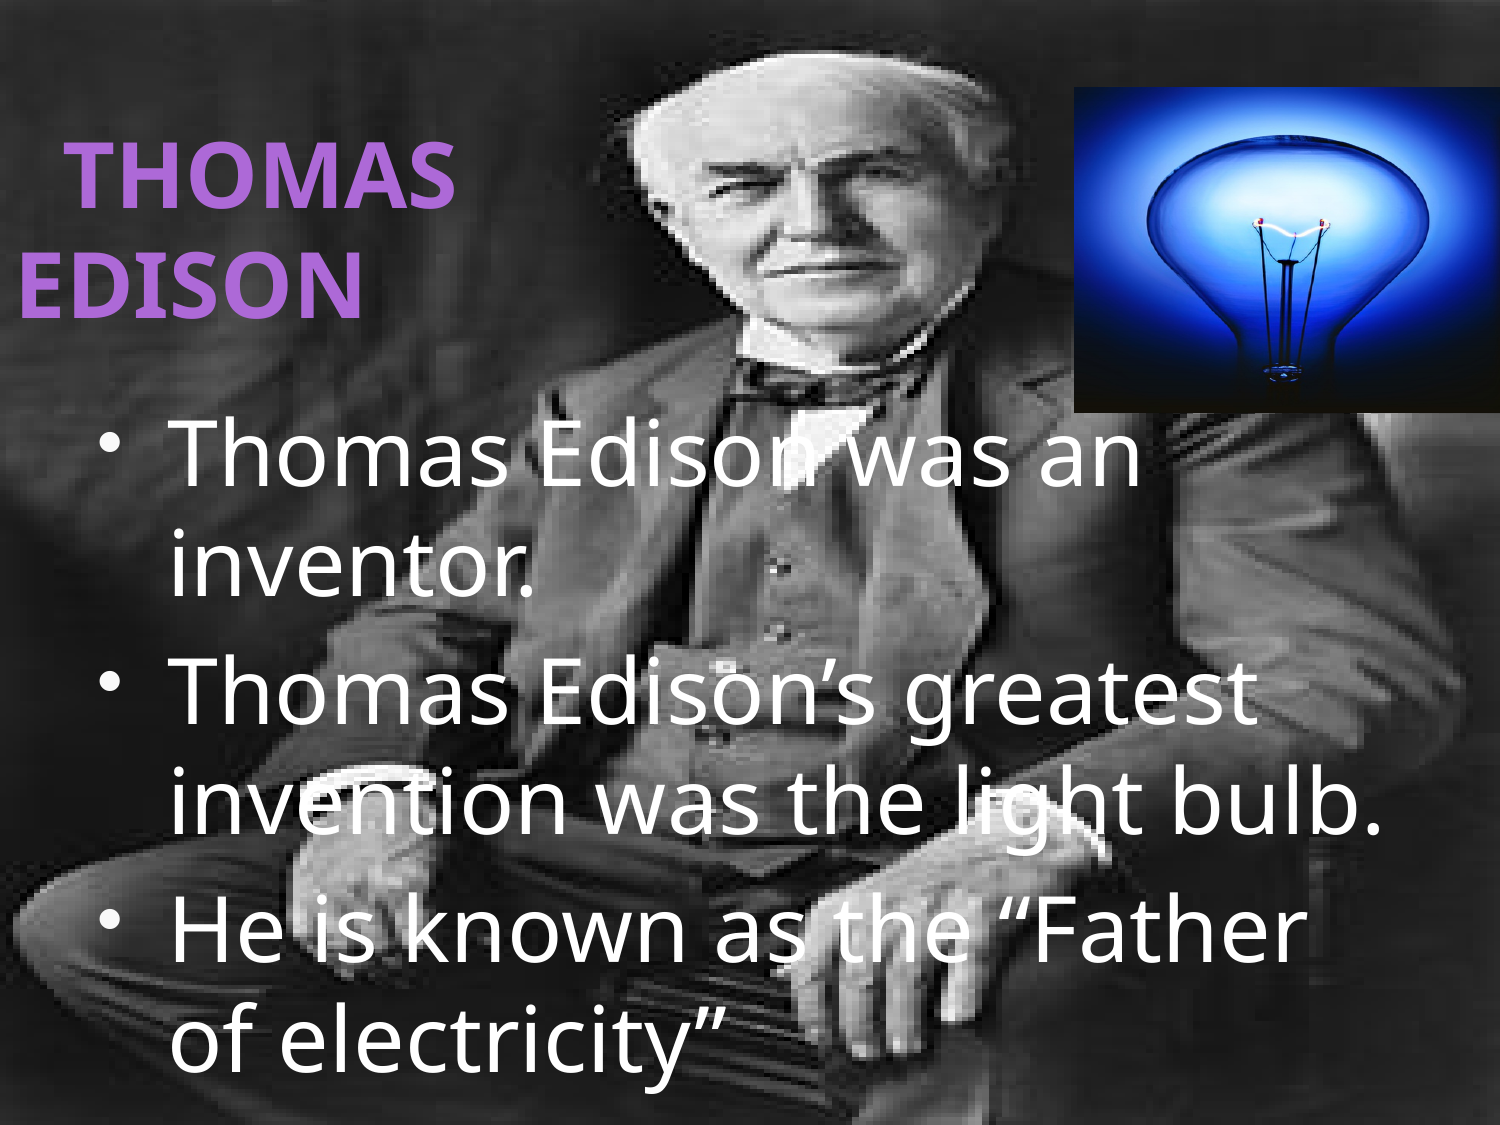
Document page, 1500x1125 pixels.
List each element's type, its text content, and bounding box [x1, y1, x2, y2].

picture [0, 0, 1500, 1125]
list Thomas Edison was an inventor. Thomas Edison’s greatest invention was the light bulb. He is known as the “Father of electricity” [62, 387, 1413, 1125]
text_box THOMAS EDISON [0, 0, 725, 345]
title [725, 62, 1350, 250]
